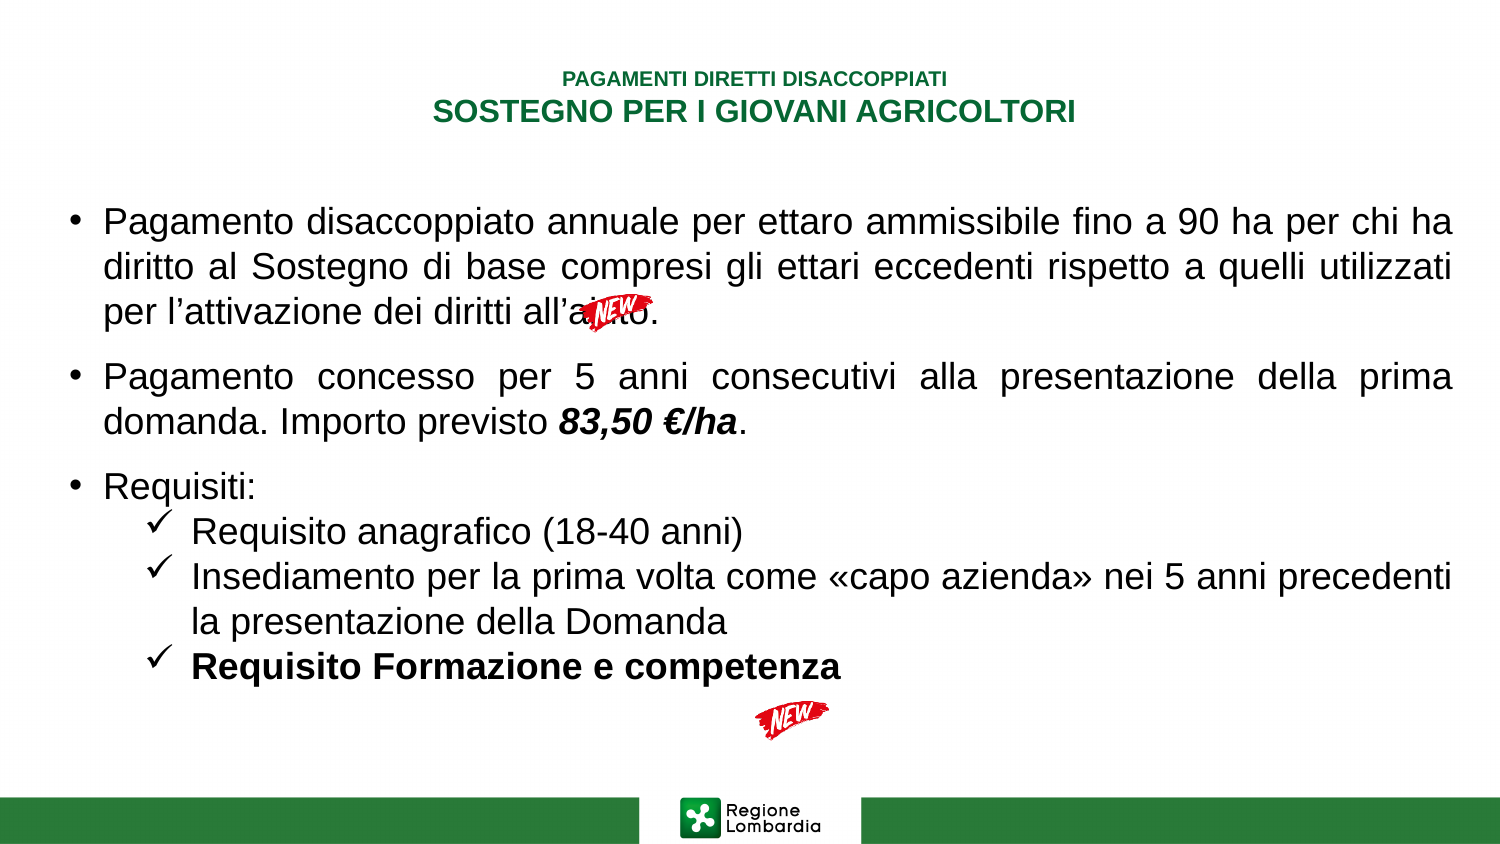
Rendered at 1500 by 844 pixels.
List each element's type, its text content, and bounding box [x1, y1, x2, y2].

picture [579, 293, 653, 333]
subtitle Pagamento disaccoppiato annuale per ettaro ammissibile fino a 90 ha per chi ha diritto al Sostegno di base compresi gli ettari eccedenti rispetto a quelli utilizzati per l’attivazione dei diritti all’aiuto. Pagamento concesso per 5 anni consecutivi alla presentazione della prima domanda. Importo previsto 83,50 €/ha. Requisiti: Requisito anagrafico (18-40 anni) Insediamento per la prima volta come «capo azienda» nei 5 anni precedenti la presentazione della Domanda Requisito Formazione e competenza [0, 190, 1468, 724]
picture [0, 0, 1500, 844]
title PAGAMENTI DIRETTI DISACCOPPIATI SOSTEGNO PER I GIOVANI AGRICOLTORI [21, 56, 1489, 137]
